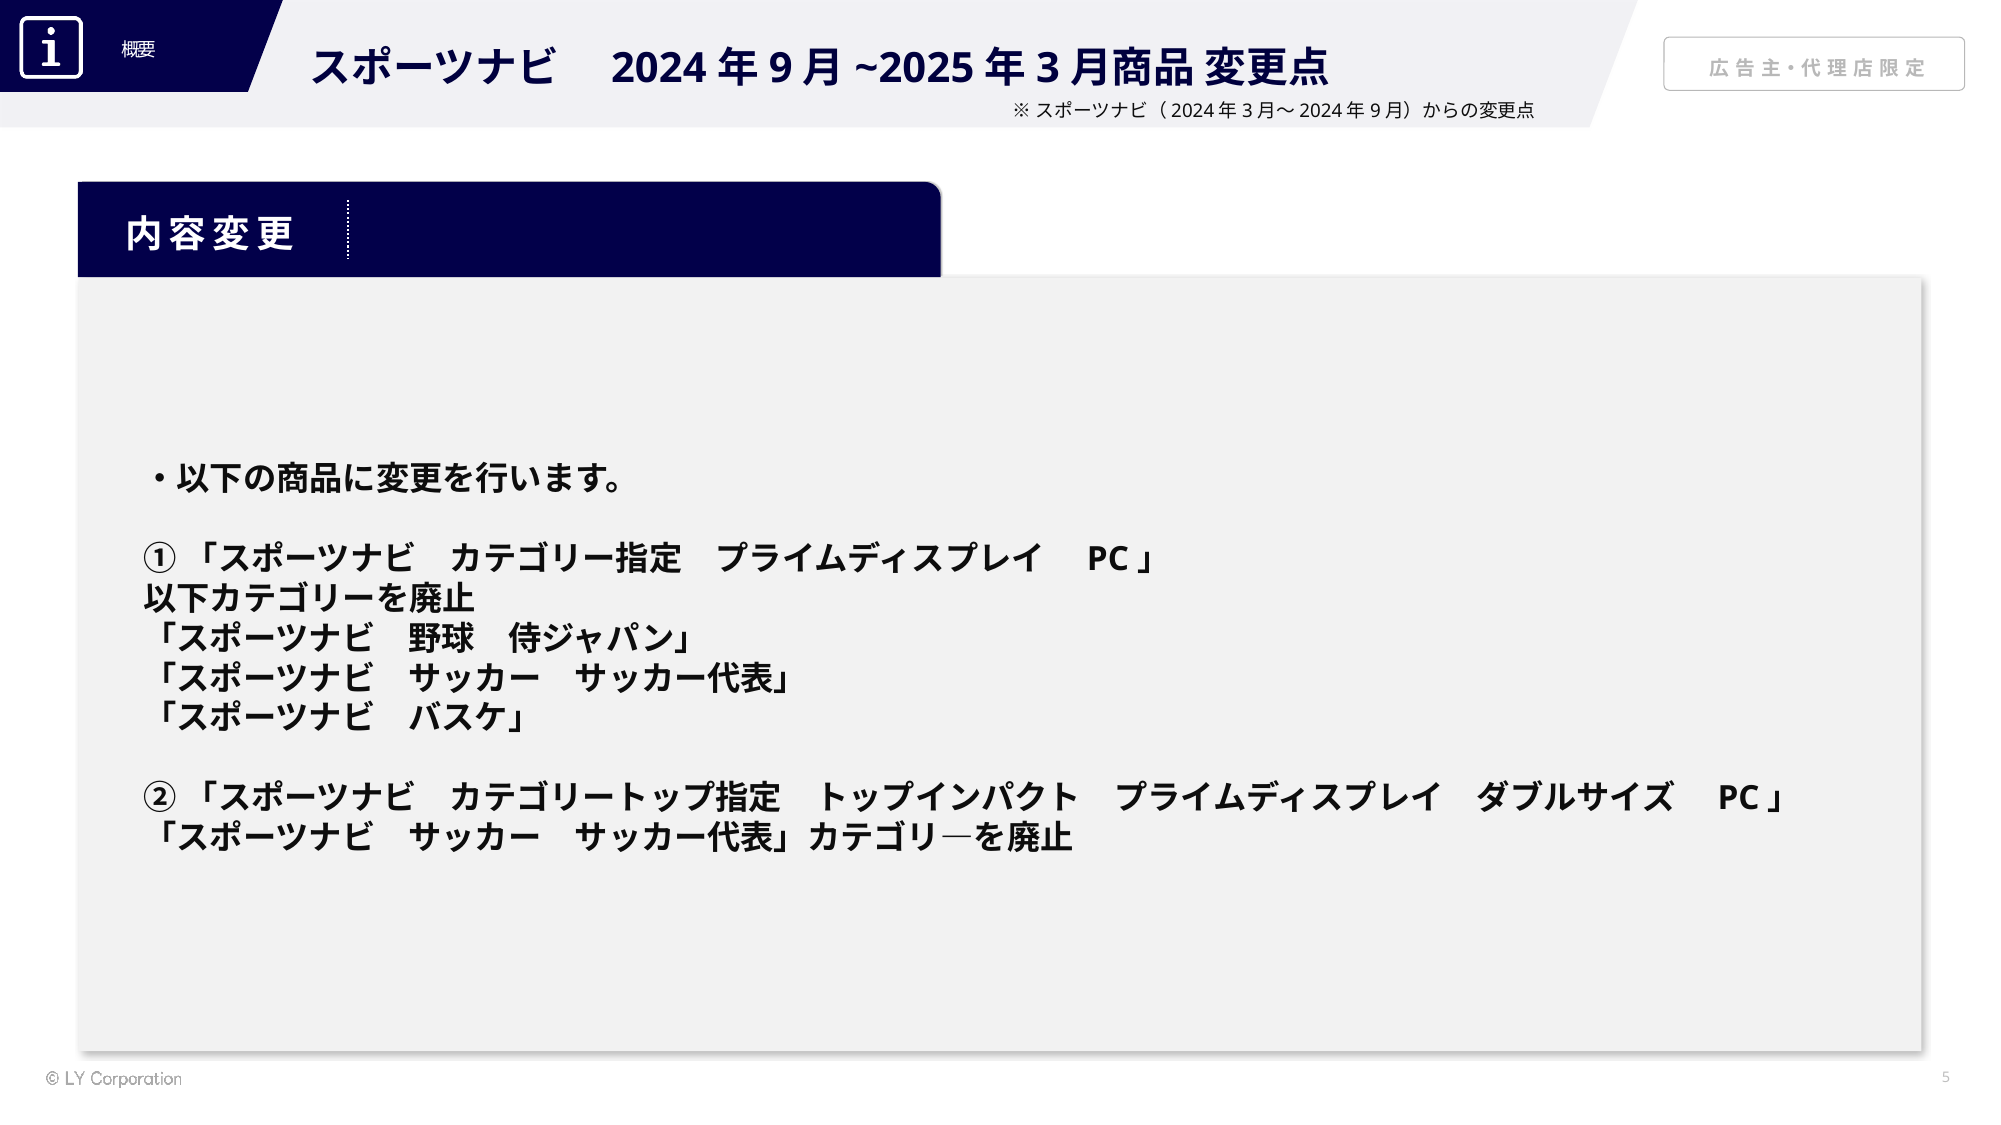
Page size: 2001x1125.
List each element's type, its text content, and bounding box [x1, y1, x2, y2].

text_box ・以下の商品に変更を行います。 ①「スポーツナビ カテゴリー指定 プライムディスプレイ PC」 以下カテゴリーを廃止 「スポーツナビ 野球 侍ジャパン」 「スポーツナビ サッカー サッカー代表」 「スポーツナビ バスケ」 ②「スポーツナビ カテゴリートップ指定 トップインパクト プライムディスプレイ ダブルサイズ PC」 「スポーツナビ サッカー サッカー代表」カテゴリ―を廃止 [78, 277, 1922, 1052]
text_box 概要 [97, 13, 180, 81]
picture [9, 5, 92, 87]
list スポーツナビ 2024年9月~2025年3月商品 変更点 [309, 41, 1645, 97]
text_box ※スポーツナビ（2024年3月～2024年9月）からの変更点 [1012, 96, 1536, 122]
picture [46, 1071, 181, 1088]
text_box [77, 181, 941, 278]
